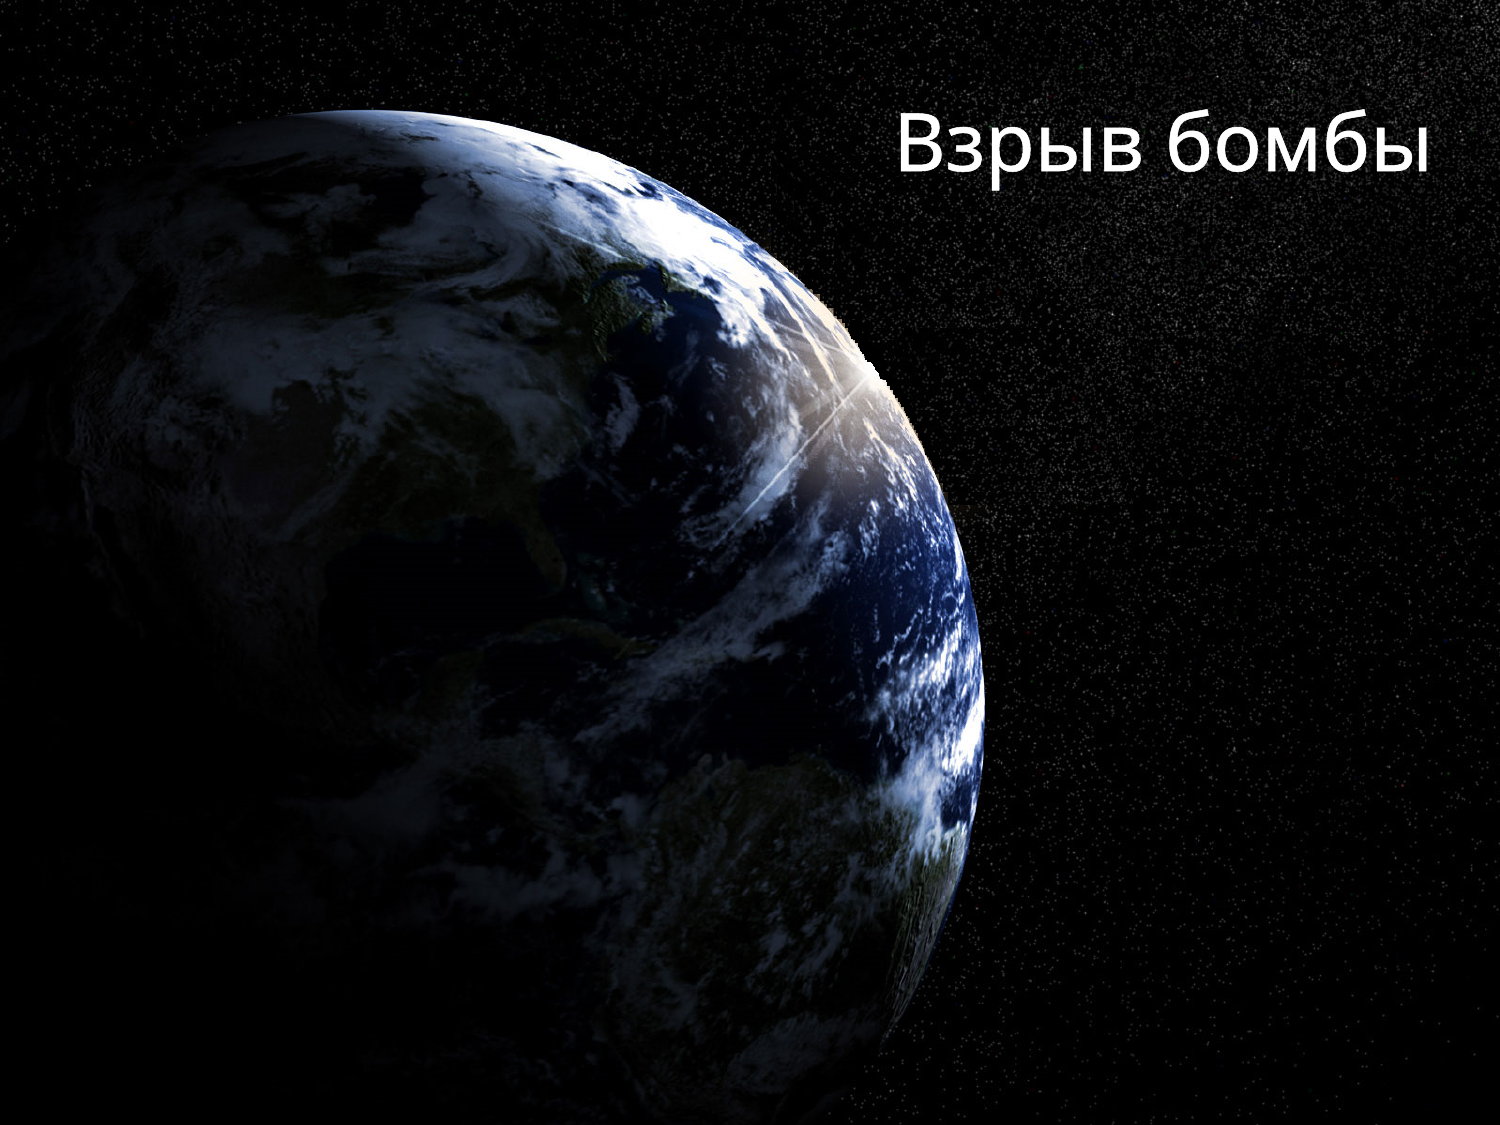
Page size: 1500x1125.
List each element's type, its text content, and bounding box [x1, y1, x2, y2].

title Взрыв бомбы [868, 45, 1459, 233]
picture [0, 0, 1500, 1125]
